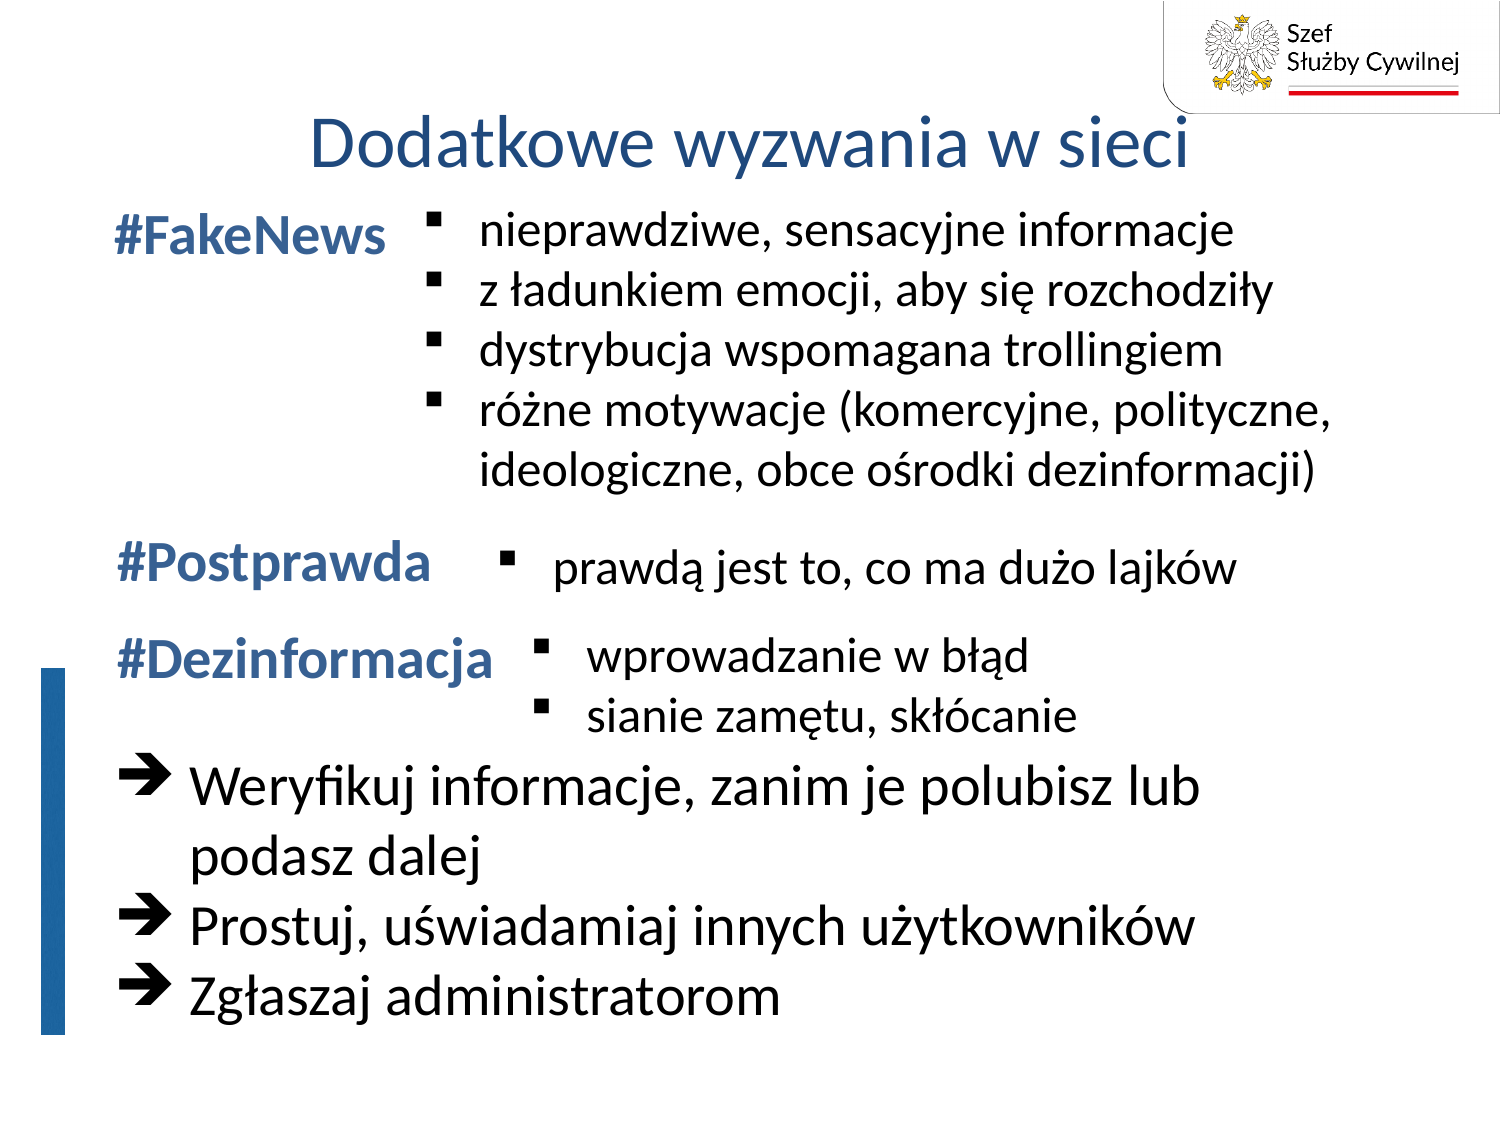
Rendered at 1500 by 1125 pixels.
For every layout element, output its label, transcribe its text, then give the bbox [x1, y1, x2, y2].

text_box prawdą jest to, co ma dużo lajków [481, 527, 1253, 602]
picture [41, 668, 65, 1035]
text_box Weryfikuj informacje, zanim je polubisz lub podasz dalej Prostuj, uświadamiaj innych użytkowników Zgłaszaj administratorom [99, 739, 1350, 1035]
title Dodatkowe wyzwania w sieci [100, 84, 1401, 210]
text_box #Postprawda [101, 515, 526, 612]
text_box nieprawdziwe, sensacyjne informacje z ładunkiem emocji, aby się rozchodziły dystrybucja wspomagana trollingiem różne motywacje (komercyjne, polityczne, ideologiczne, obce ośrodki dezinformacji) [407, 188, 1395, 504]
text_box wprowadzanie w błąd sianie zamętu, skłócanie [515, 615, 1094, 739]
text_box #Dezinformacja [101, 612, 526, 703]
text_box #FakeNews [99, 188, 407, 284]
picture [1163, 0, 1500, 114]
